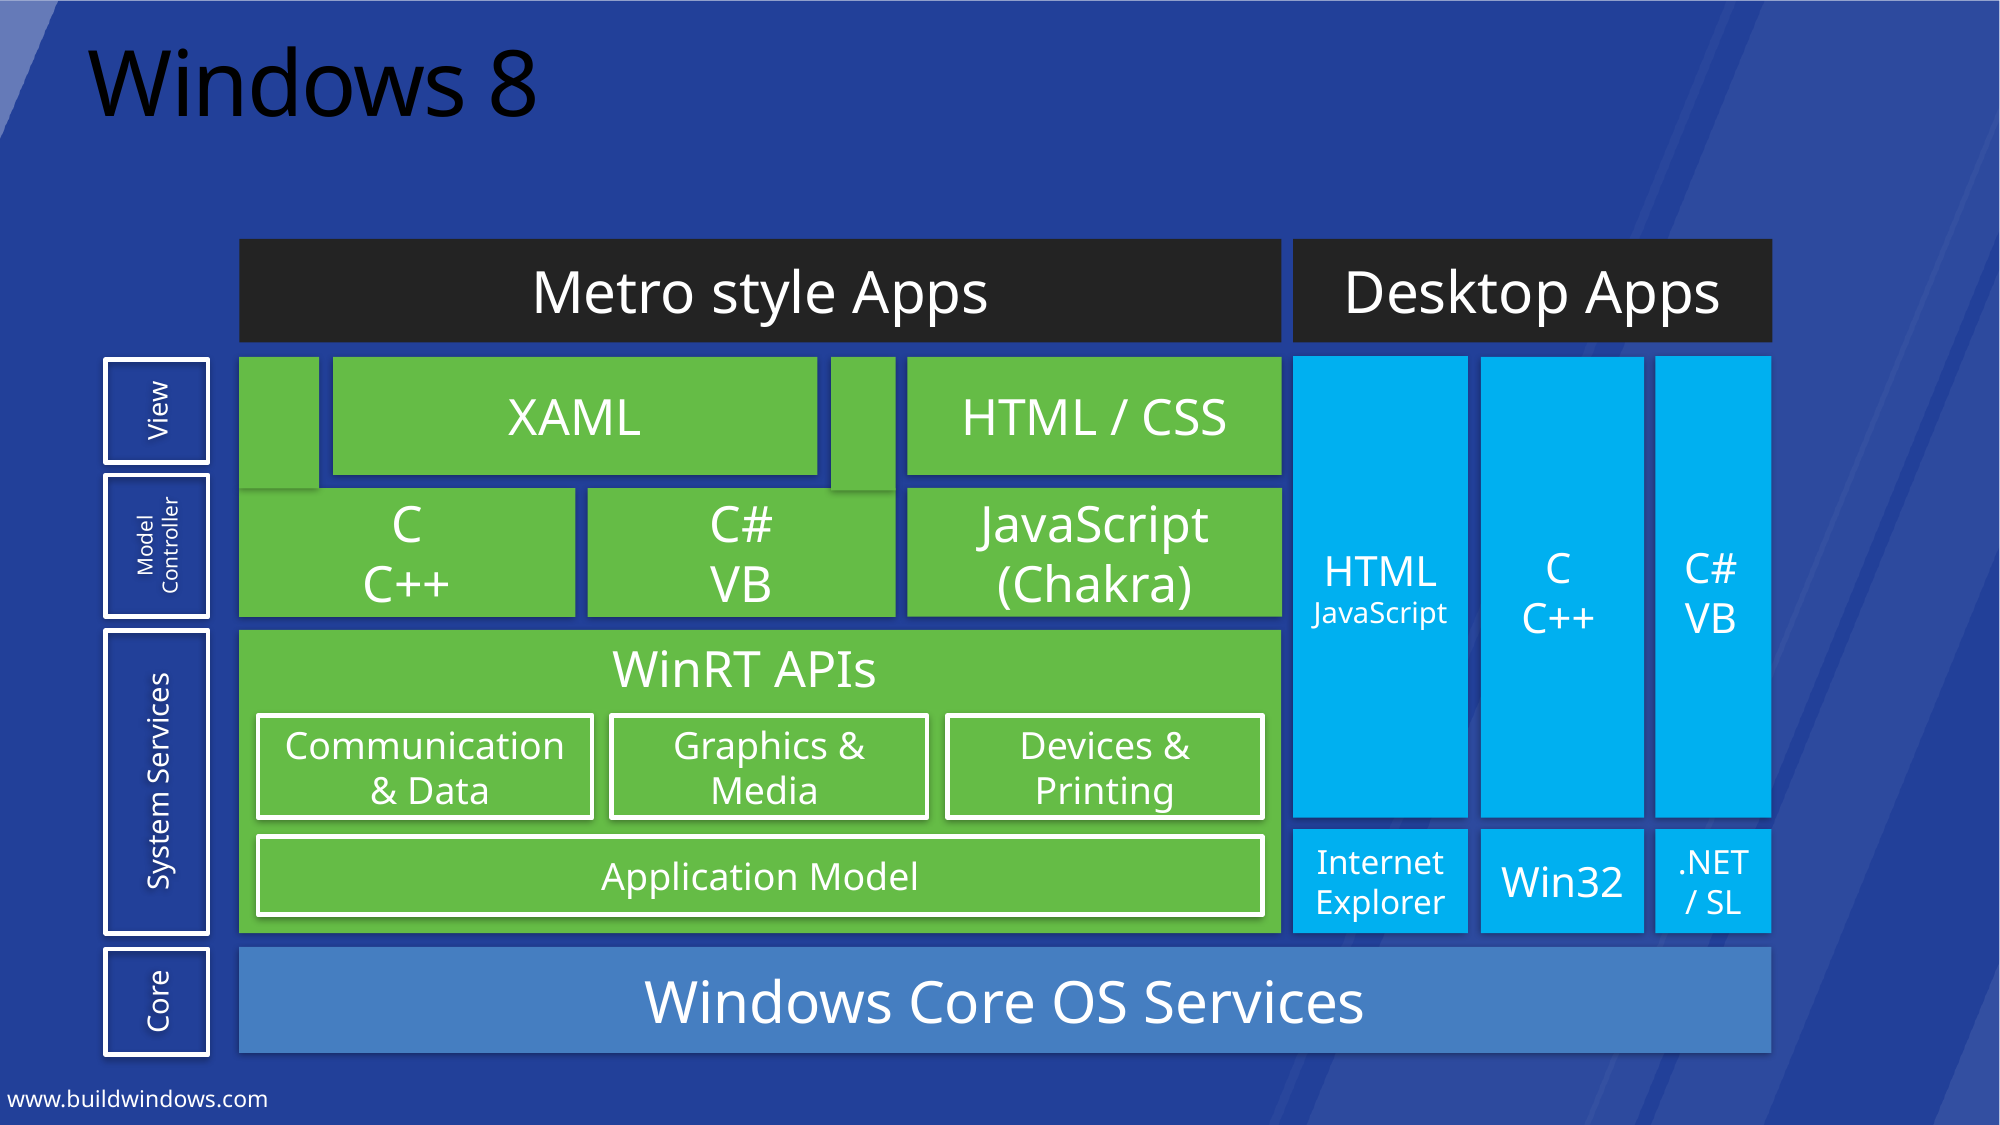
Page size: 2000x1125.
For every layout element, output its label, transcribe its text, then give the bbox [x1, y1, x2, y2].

text_box Communication & Data [257, 715, 593, 818]
text_box Graphics & Media [611, 715, 928, 818]
text_box JavaScript (Chakra) [907, 487, 1283, 617]
text_box Metro style Apps [237, 237, 1283, 345]
text_box Desktop Apps [1291, 237, 1774, 345]
text_box Application Model [257, 836, 1263, 916]
picture [0, 0, 2000, 1125]
text_box View [105, 359, 209, 463]
text_box C C++ [238, 487, 576, 618]
text_box [238, 629, 1282, 934]
text_box WinRT APIs [421, 630, 1069, 705]
text_box Internet Explorer [1292, 828, 1469, 934]
text_box .NET / SL [1655, 828, 1772, 934]
text_box [1480, 356, 1645, 818]
text_box Core [105, 948, 209, 1056]
text_box HTML / CSS [907, 356, 1282, 476]
text_box Win32 [1480, 828, 1645, 934]
text_box Model Controller [105, 474, 209, 618]
text_box [238, 356, 320, 489]
text_box Windows Core OS Services [238, 946, 1772, 1054]
title Windows 8 [87, 37, 1917, 138]
text_box XAML [332, 356, 818, 476]
text_box System Services [105, 629, 209, 934]
text_box C# VB [587, 487, 896, 618]
text_box Devices & Printing [947, 715, 1263, 818]
text_box C# VB [1659, 541, 1763, 642]
text_box [1655, 355, 1772, 819]
text_box [830, 356, 896, 491]
text_box HTML JavaScript [1292, 355, 1469, 819]
text_box C C++ [1493, 541, 1624, 642]
